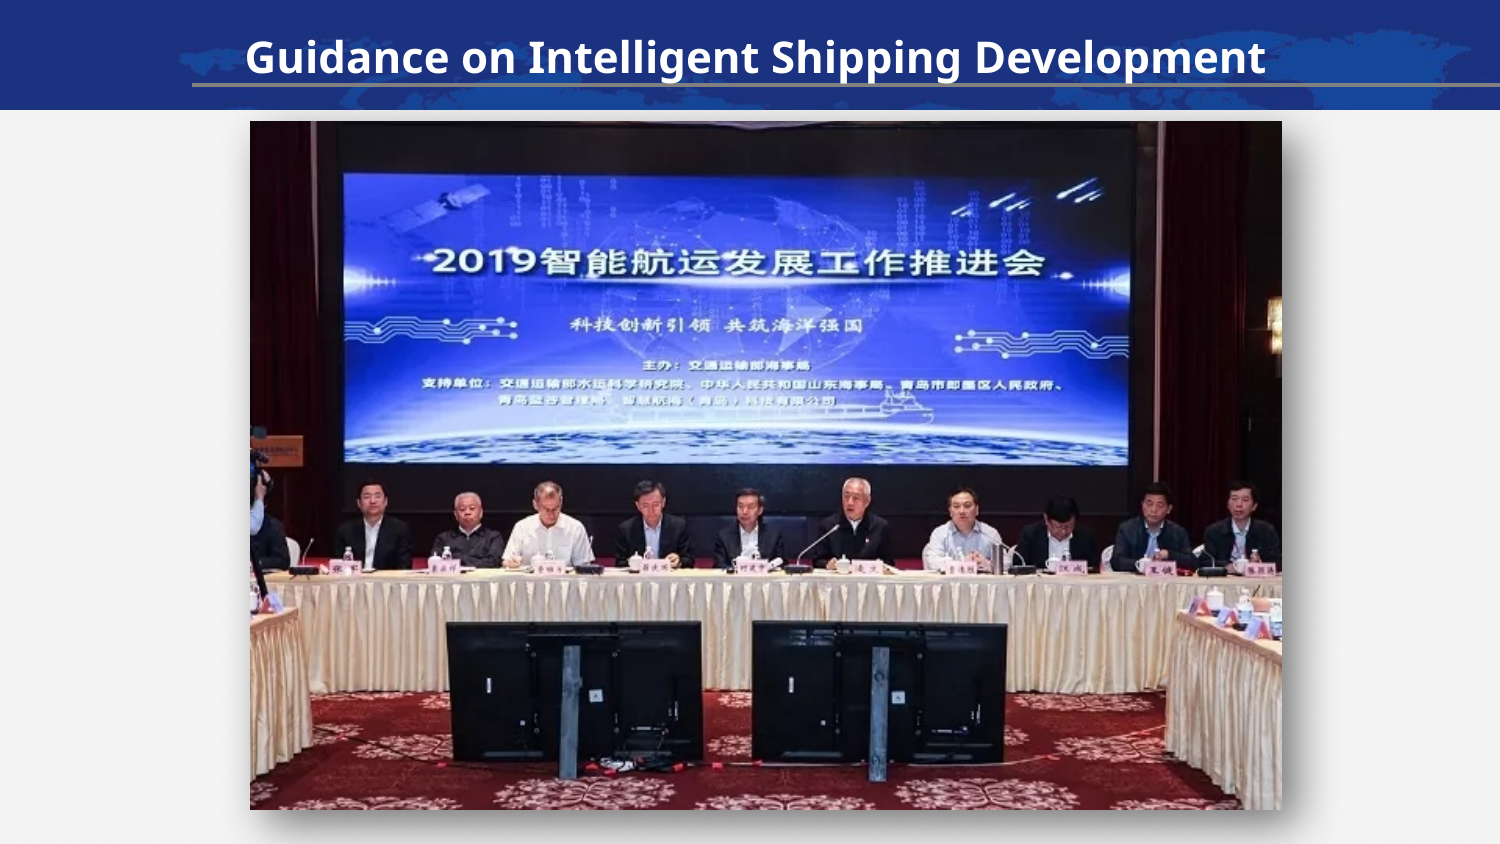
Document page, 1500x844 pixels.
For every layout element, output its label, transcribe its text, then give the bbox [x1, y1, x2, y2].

text_box Guidance on Intelligent Shipping Development [199, 21, 1300, 90]
picture [0, 0, 1500, 110]
picture [249, 121, 1282, 810]
